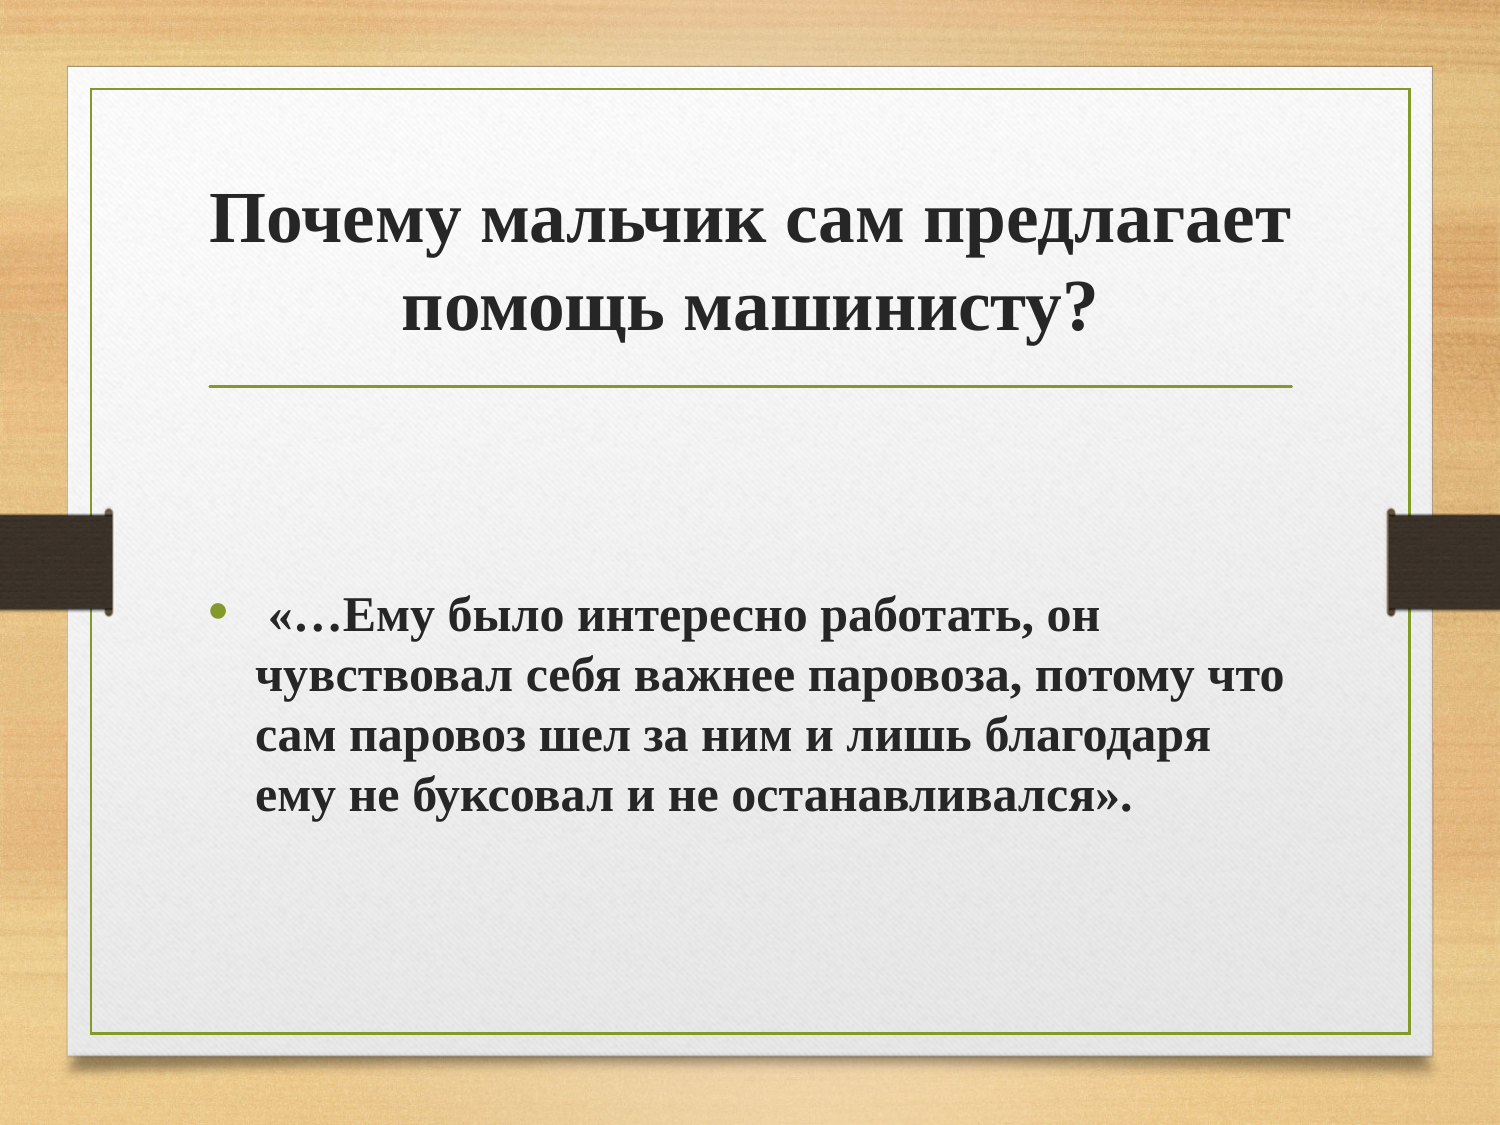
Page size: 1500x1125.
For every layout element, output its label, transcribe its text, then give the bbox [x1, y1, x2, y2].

title Почему мальчик сам предлагает помощь машинисту? [193, 150, 1309, 365]
picture [0, 0, 1500, 1125]
list «…Ему было интересно работать, он чувствовал себя важнее паровоза, потому что сам паровоз шел за ним и лишь благодаря ему не буксовал и не останавливался». [193, 408, 1309, 974]
